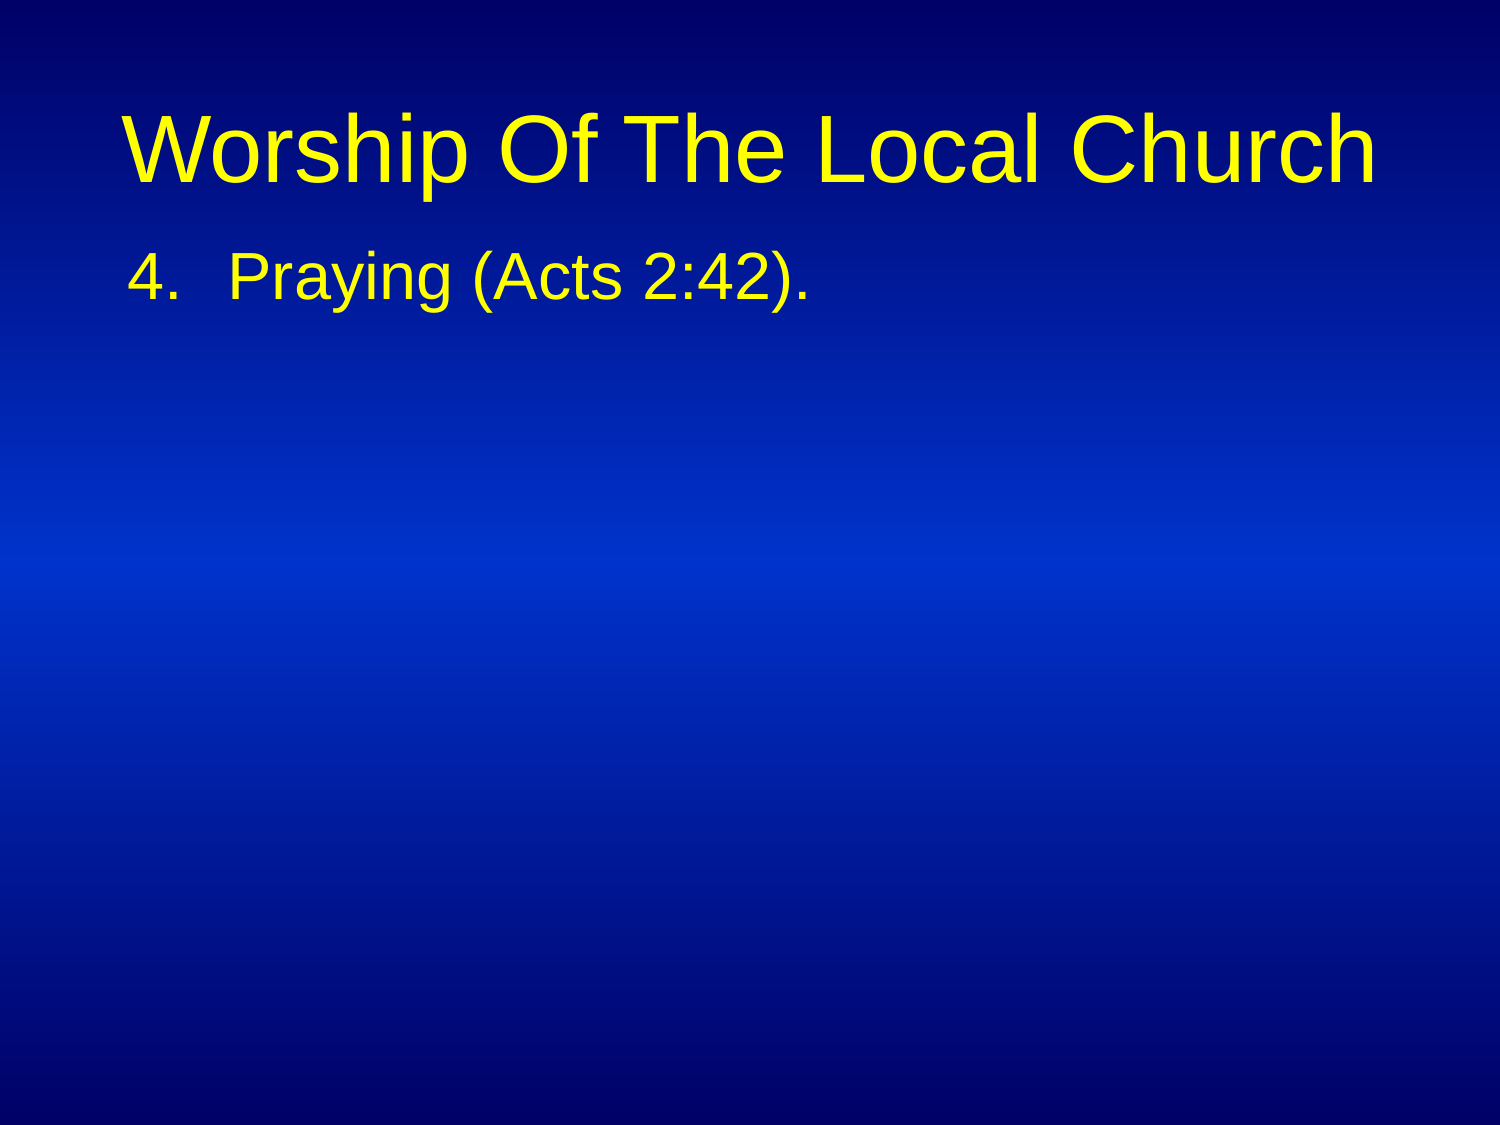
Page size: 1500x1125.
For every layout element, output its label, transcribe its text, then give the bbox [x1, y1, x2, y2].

list Praying (Acts 2:42). [112, 224, 1463, 1125]
title Worship Of The Local Church [37, 50, 1463, 238]
